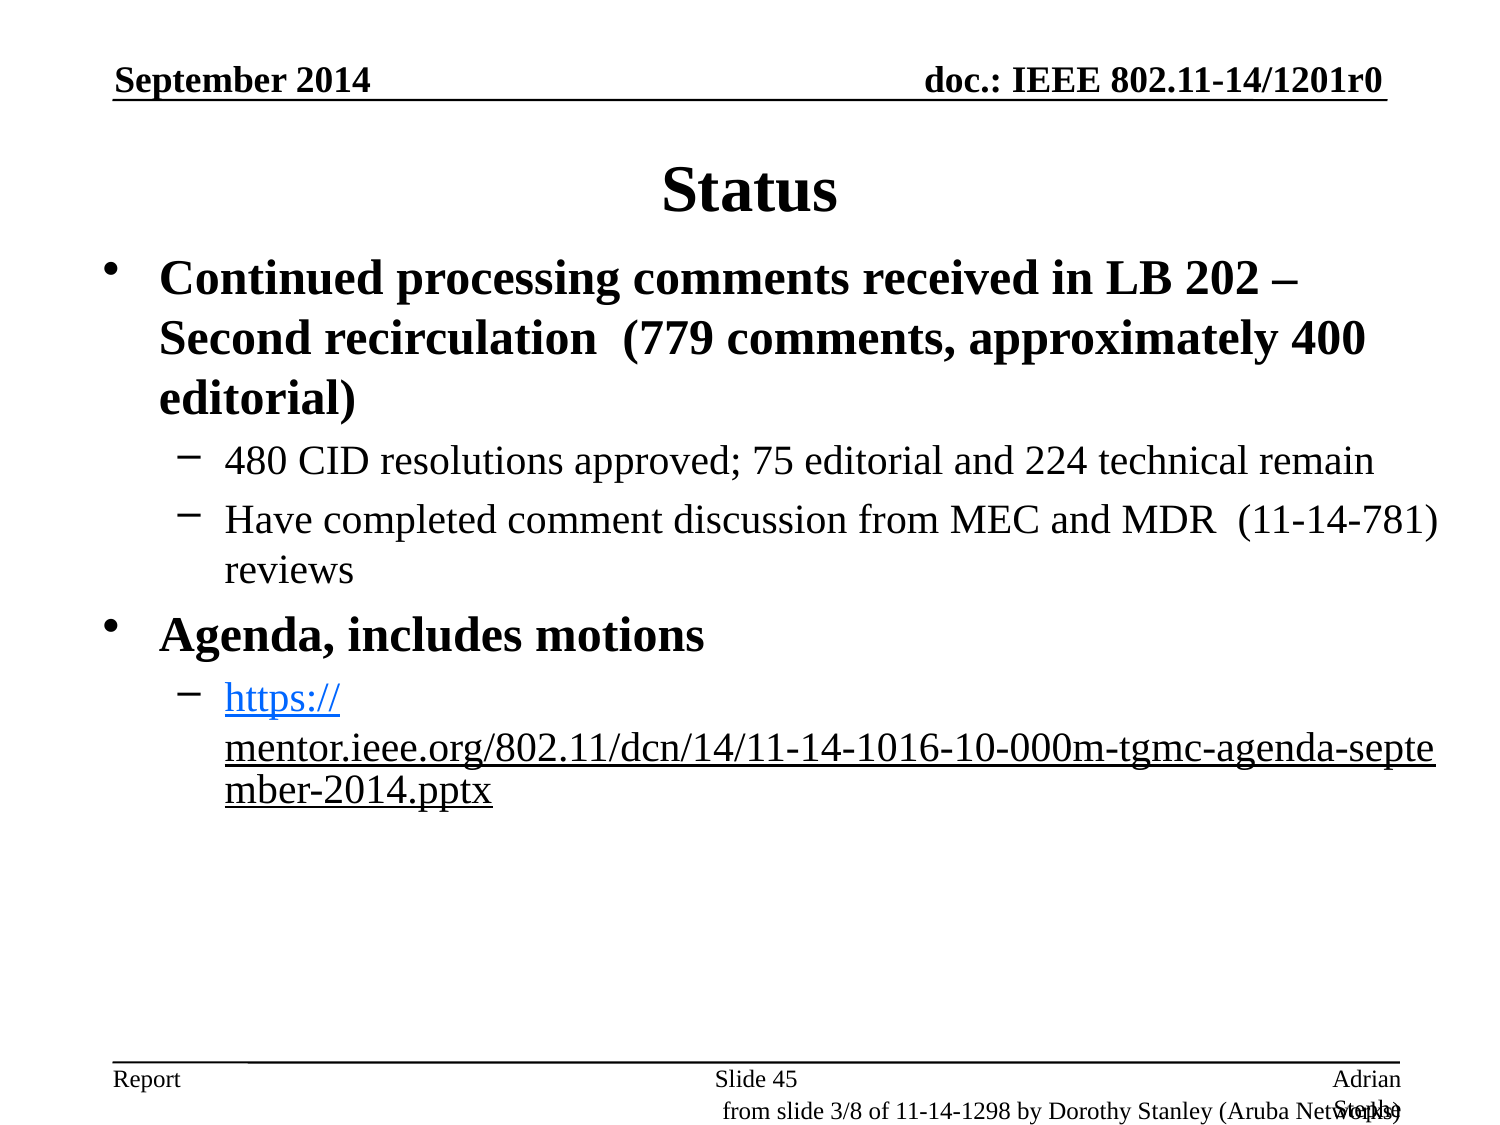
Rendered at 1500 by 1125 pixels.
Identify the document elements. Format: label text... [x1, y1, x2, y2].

title Status [112, 137, 1388, 237]
text_box from slide 3/8 of 11-14-1298 by Dorothy Stanley (Aruba Networks) [343, 1087, 1417, 1125]
list Continued processing comments received in LB 202 – Second recirculation (779 comments, approximately 400 editorial) 480 CID resolutions approved; 75 editorial and 224 technical remain Have completed comment discussion from MEC and MDR (11-14-781) reviews Agenda, includes motions https://mentor.ieee.org/802.11/dcn/14/11-14-1016-10-000m-tgmc-agenda-september-2014.pptx [87, 237, 1463, 1013]
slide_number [114, 54, 374, 101]
footer Adrian Stephens, Intel Corporation [1324, 1061, 1402, 1087]
slide_number Slide 45 [712, 1061, 800, 1087]
